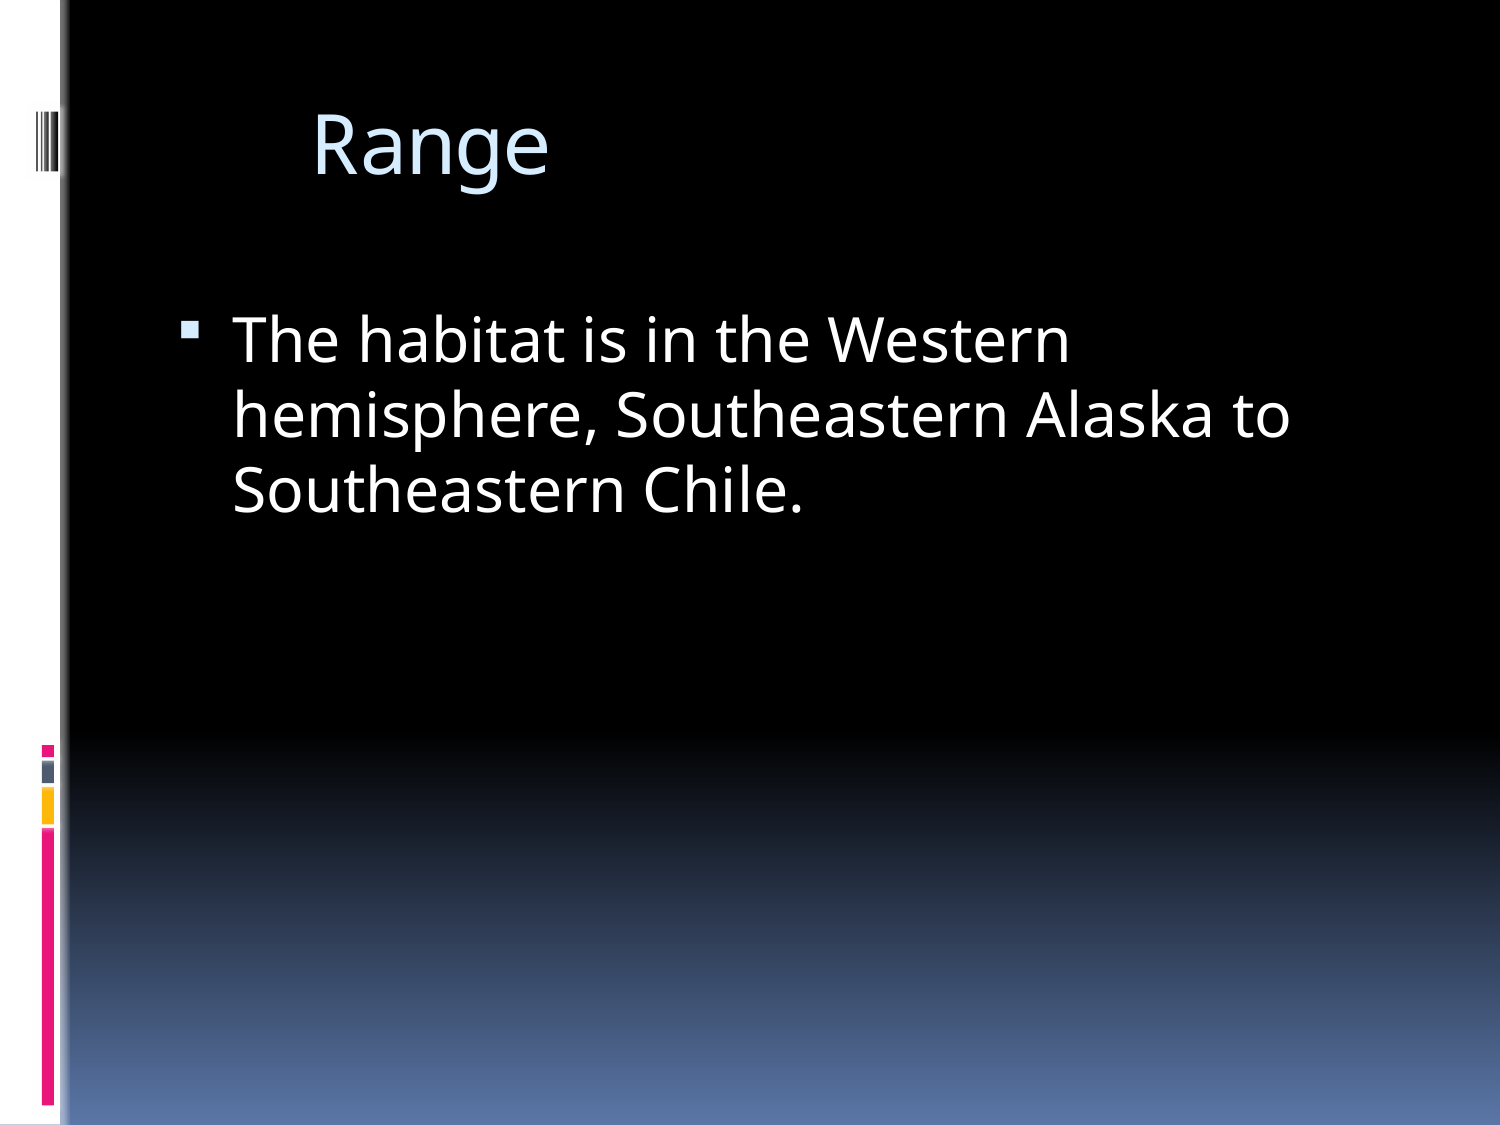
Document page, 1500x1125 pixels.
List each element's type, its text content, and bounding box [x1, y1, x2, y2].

list The habitat is in the Western hemisphere, Southeastern Alaska to Southeastern Chile. [149, 292, 1426, 1043]
title Range [150, 84, 1425, 235]
